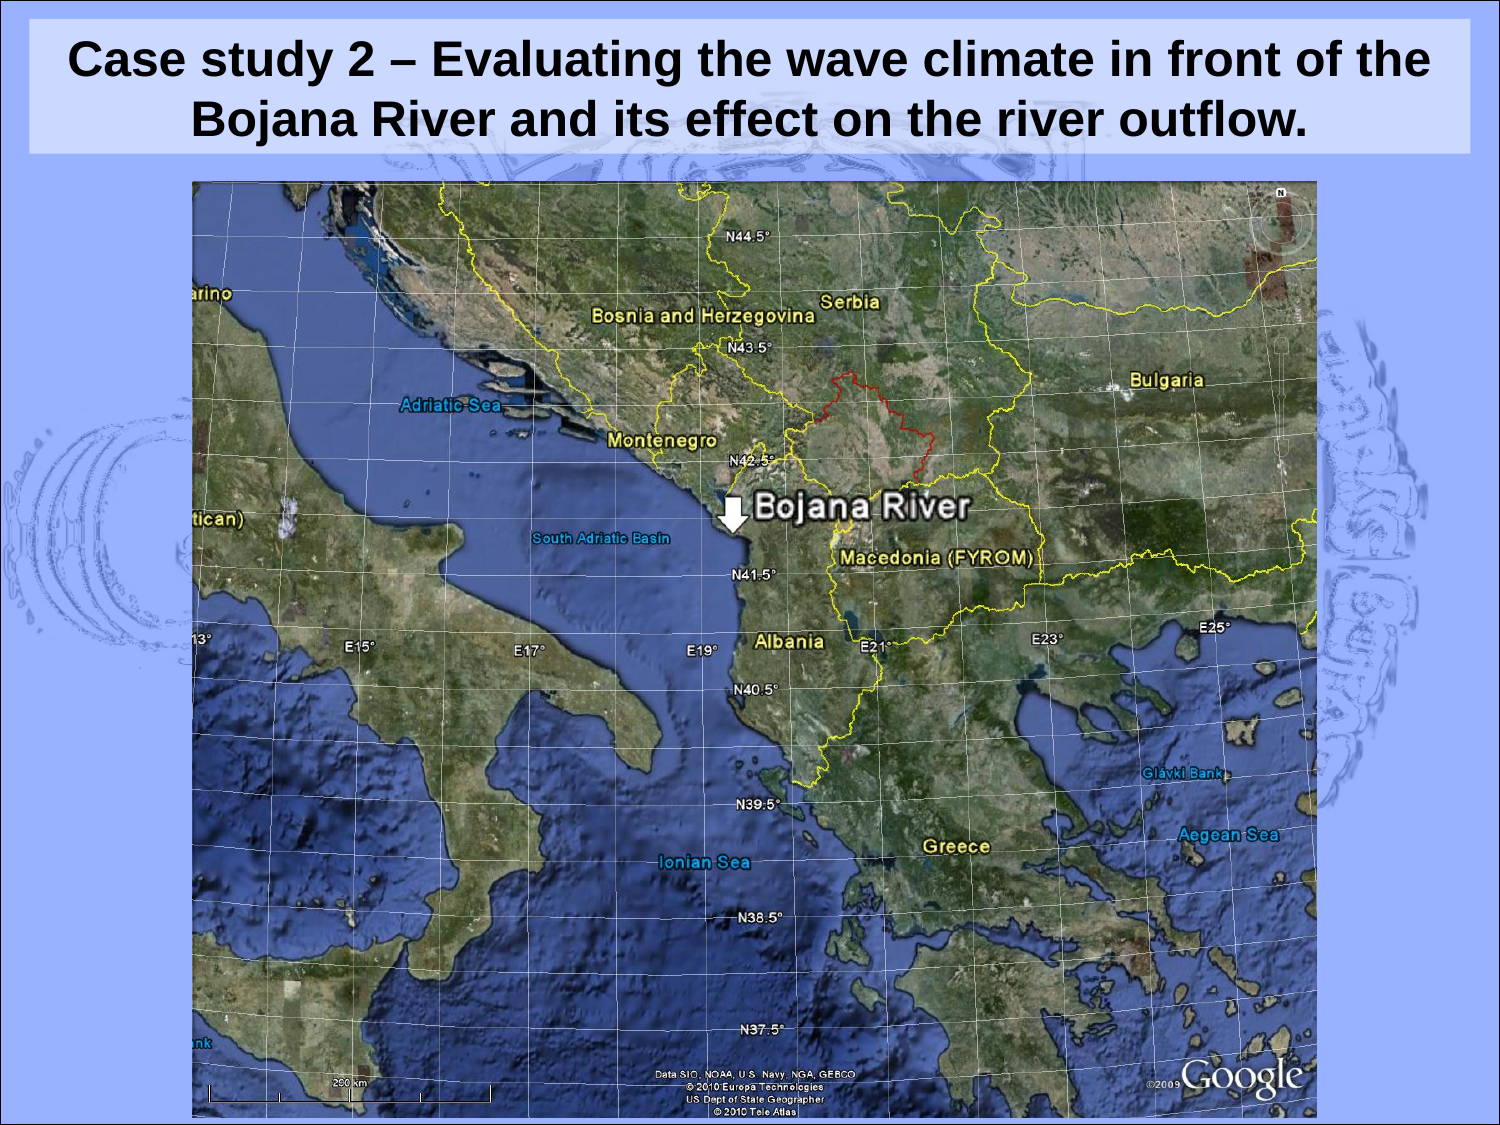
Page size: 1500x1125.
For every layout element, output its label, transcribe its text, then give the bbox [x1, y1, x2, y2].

text_box Case study 2 – Evaluating the wave climate in front of the Bojana River and its effect on the river outflow. [29, 18, 1471, 154]
text_box [0, 0, 1500, 1125]
picture [192, 180, 1318, 1118]
